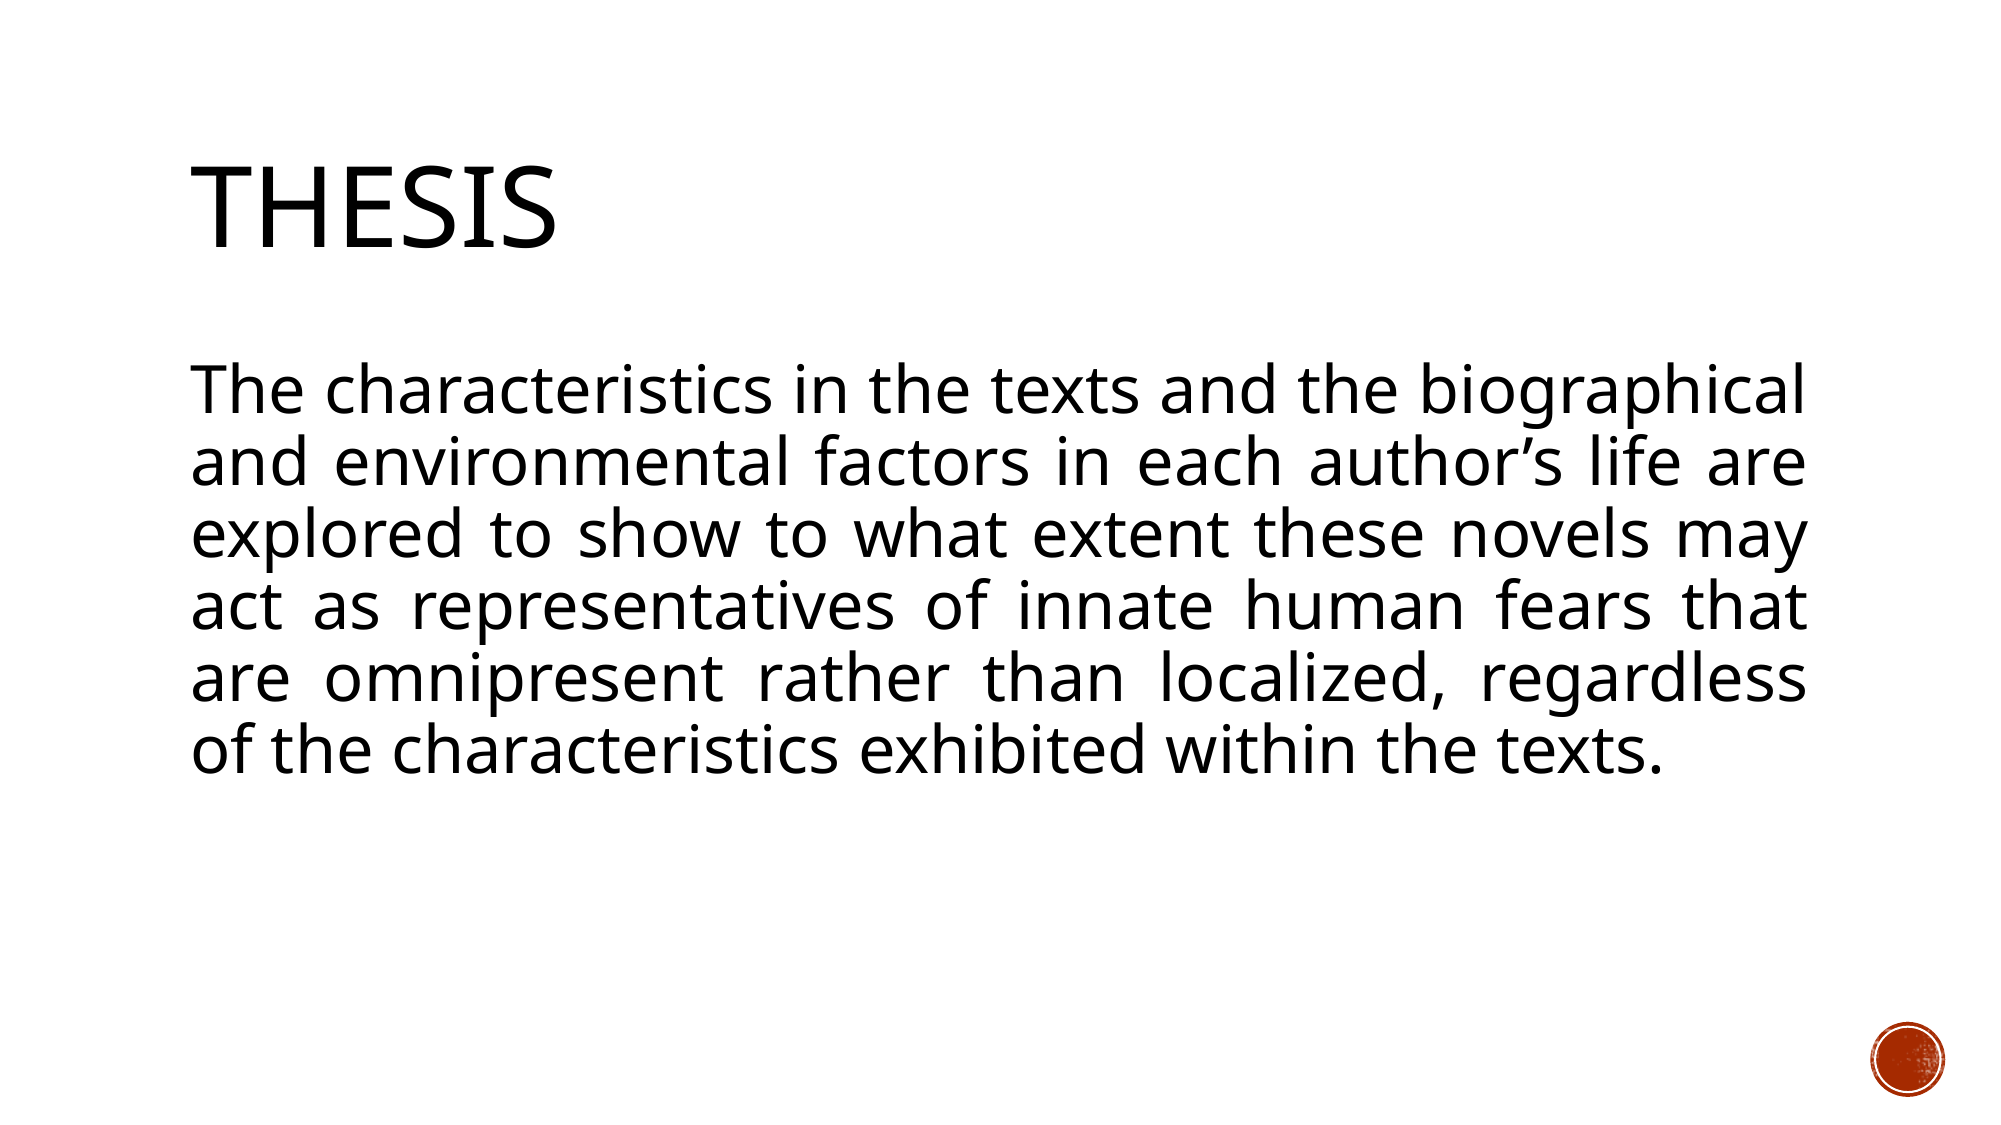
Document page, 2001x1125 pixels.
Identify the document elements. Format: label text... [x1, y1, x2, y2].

title Thesis [175, 79, 1826, 344]
list The characteristics in the texts and the biographical and environmental factors in each author’s life are explored to show to what extent these novels may act as representatives of innate human fears that are omnipresent rather than localized, regardless of the characteristics exhibited within the texts. [175, 348, 1826, 1013]
